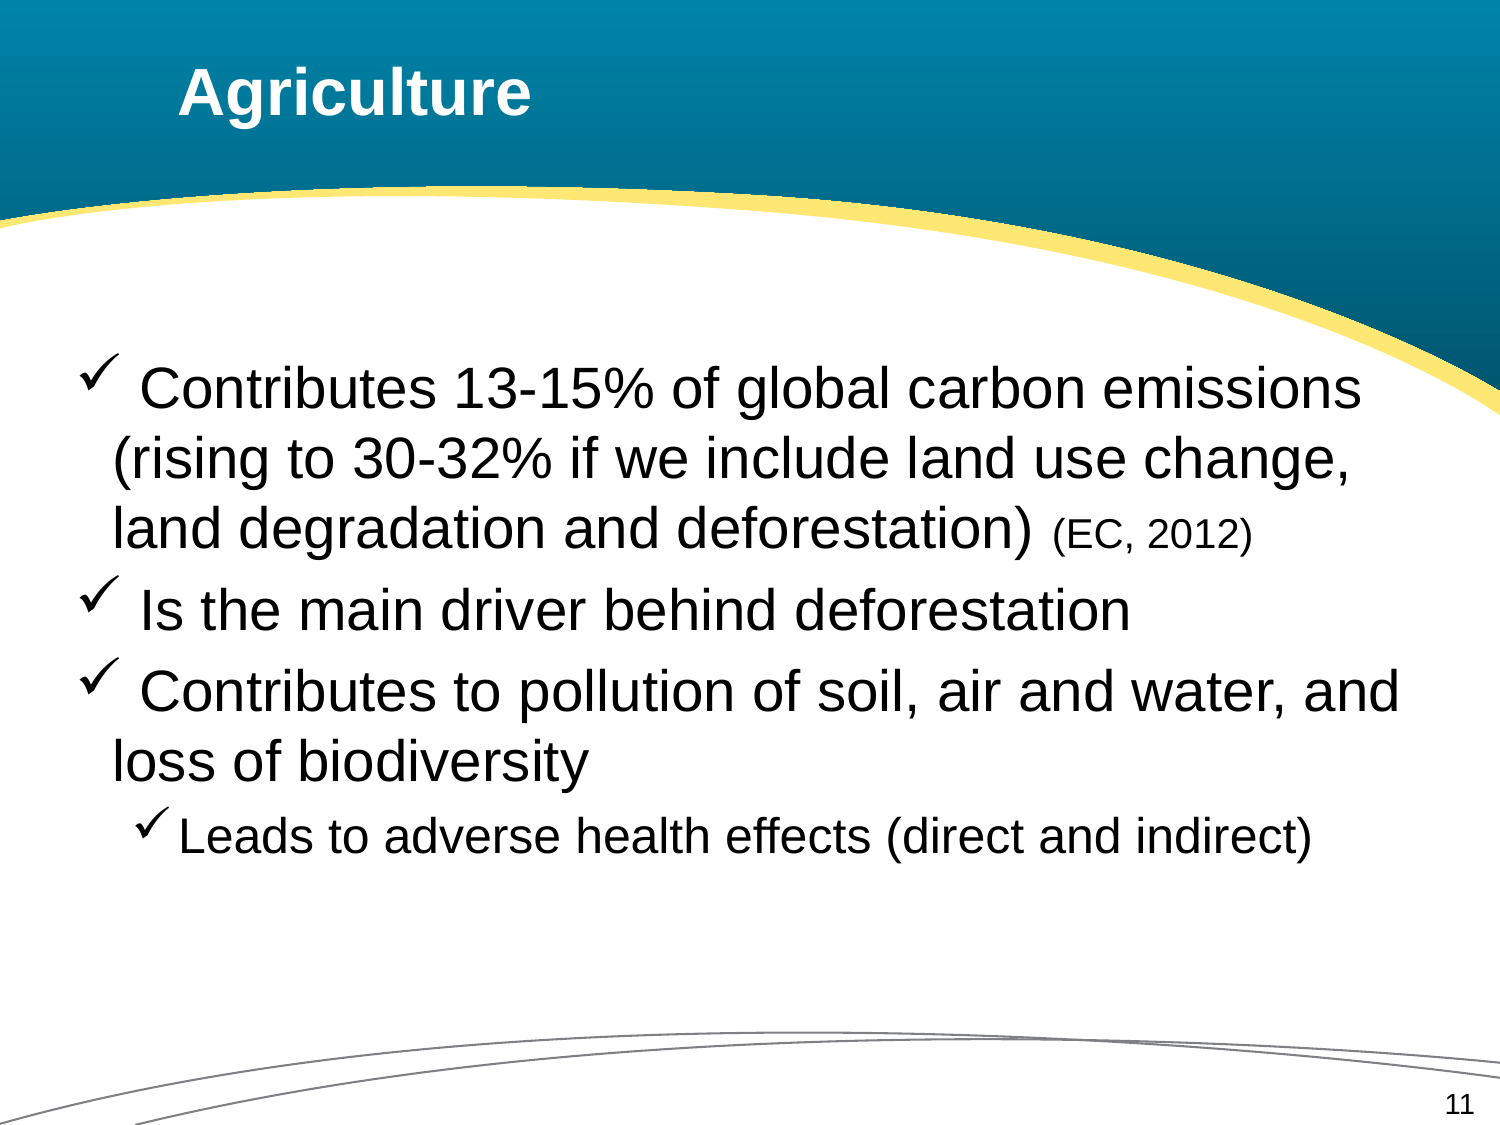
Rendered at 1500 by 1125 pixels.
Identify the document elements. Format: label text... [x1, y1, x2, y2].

text_box Agriculture [162, 41, 1313, 137]
list Contributes 13-15% of global carbon emissions (rising to 30-32% if we include land use change, land degradation and deforestation) (EC, 2012) Is the main driver behind deforestation Contributes to pollution of soil, air and water, and loss of biodiversity Leads to adverse health effects (direct and indirect) [74, 349, 1476, 863]
slide_number 11 [1124, 1084, 1476, 1113]
